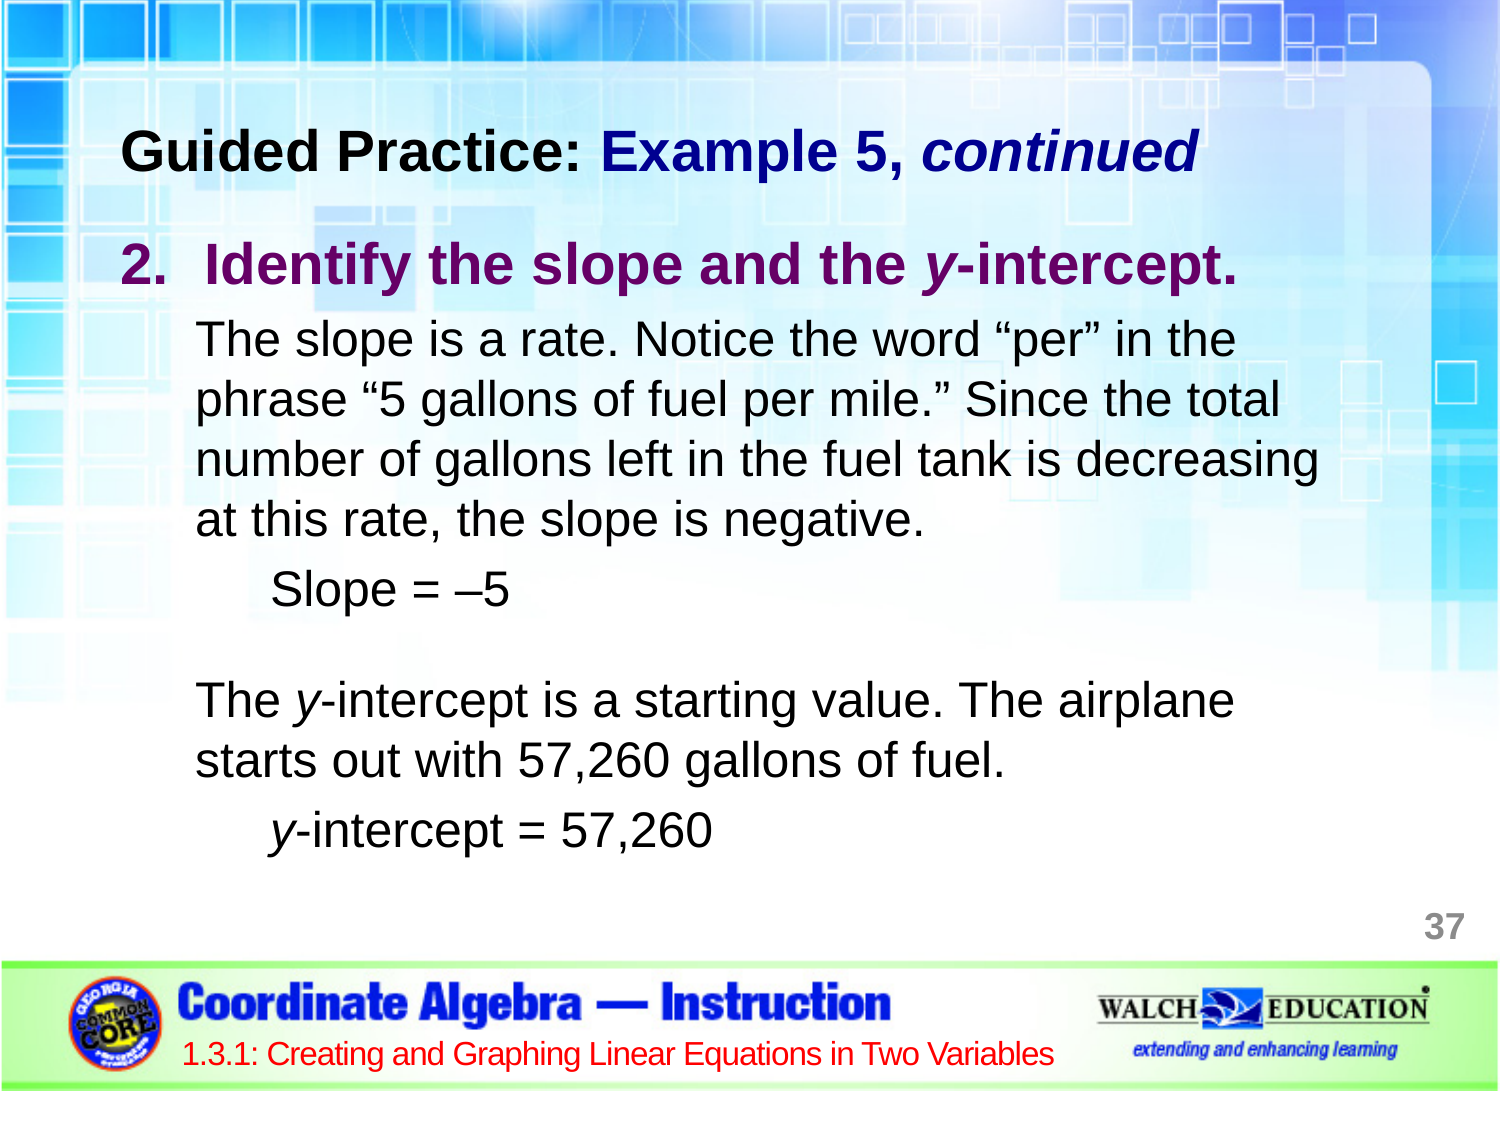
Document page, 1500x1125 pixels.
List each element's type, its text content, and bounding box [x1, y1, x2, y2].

list 1.3.1: Creating and Graphing Linear Equations in Two Variables [166, 1024, 1186, 1074]
slide_number 37 [1361, 901, 1481, 949]
picture [1, 0, 1500, 1091]
subtitle Guided Practice: Example 5, continued Identify the slope and the y-intercept. The slope is a rate. Notice the word “per” in the phrase “5 gallons of fuel per mile.” Since the total number of gallons left in the fuel tank is decreasing at this rate, the slope is negative. Slope = –5 The y-intercept is a starting value. The airplane starts out with 57,260 gallons of fuel. y-intercept = 57,260 [105, 105, 1362, 925]
